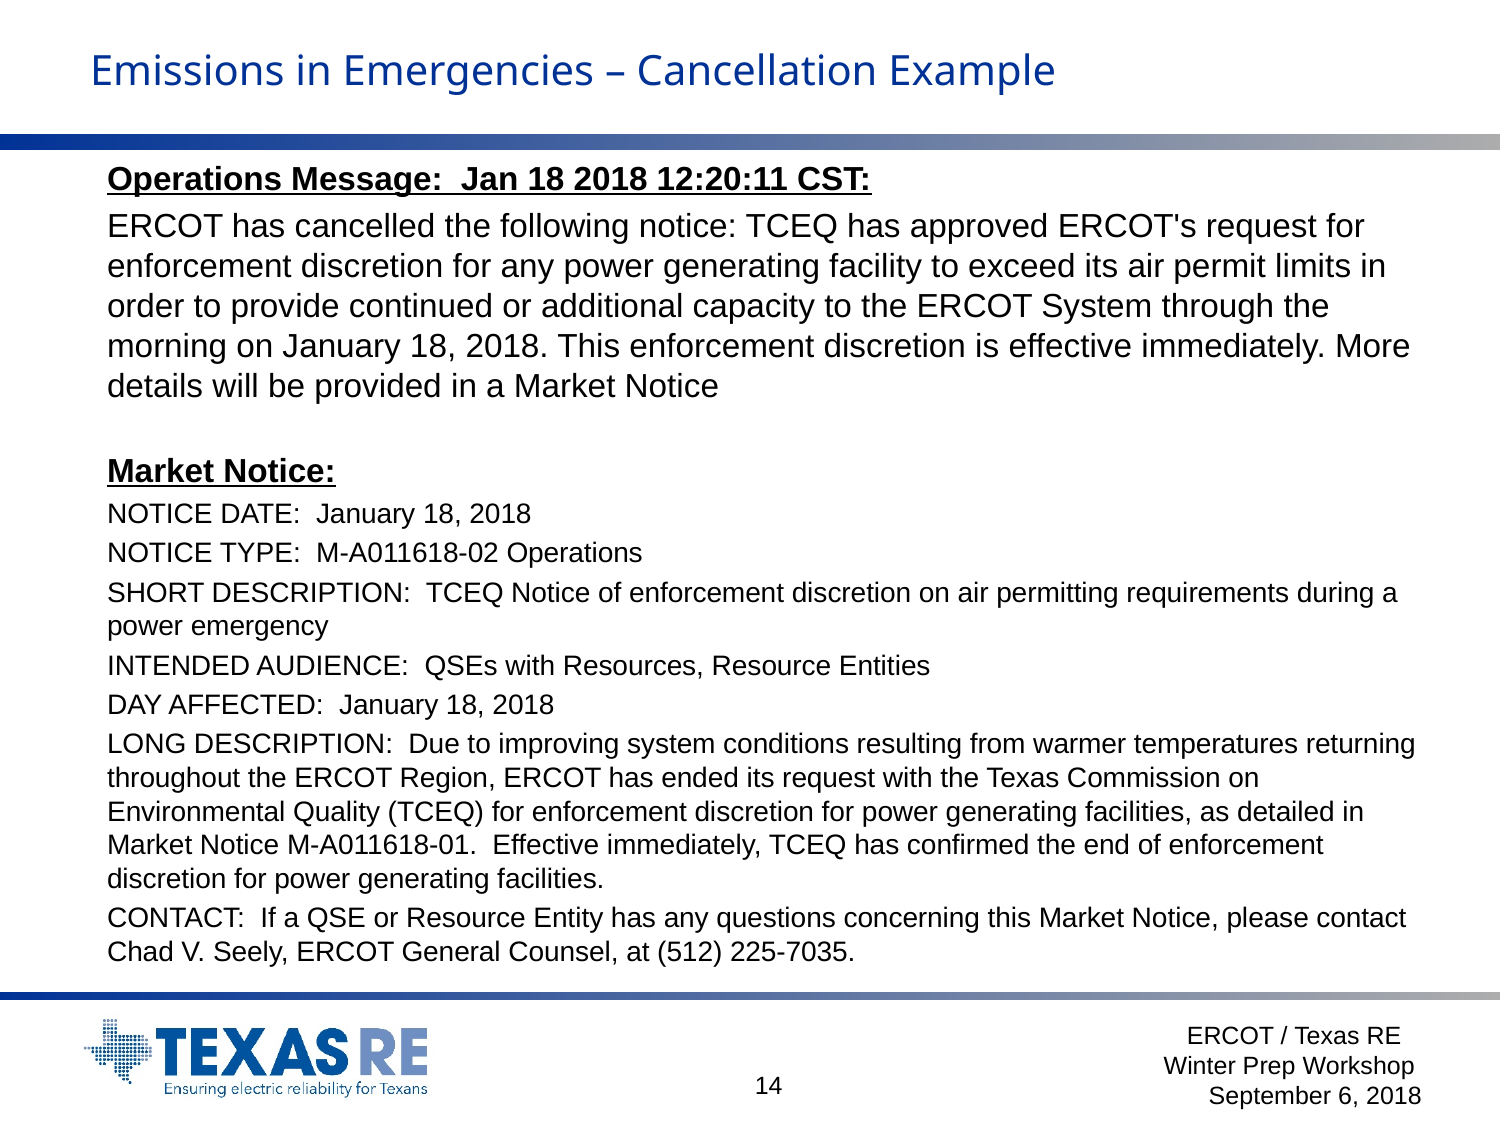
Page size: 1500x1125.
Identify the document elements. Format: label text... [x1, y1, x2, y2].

list Operations Message: Jan 18 2018 12:20:11 CST: ERCOT has cancelled the following notice: TCEQ has approved ERCOT's request for enforcement discretion for any power generating facility to exceed its air permit limits in order to provide continued or additional capacity to the ERCOT System through the morning on January 18, 2018. This enforcement discretion is effective immediately. More details will be provided in a Market Notice Market Notice: NOTICE DATE: January 18, 2018 NOTICE TYPE: M-A011618-02 Operations SHORT DESCRIPTION: TCEQ Notice of enforcement discretion on air permitting requirements during a power emergency INTENDED AUDIENCE: QSEs with Resources, Resource Entities DAY AFFECTED: January 18, 2018 LONG DESCRIPTION: Due to improving system conditions resulting from warmer temperatures returning throughout the ERCOT Region, ERCOT has ended its request with the Texas Commission on Environmental Quality (TCEQ) for enforcement discretion for power generating facilities, as detailed in Market Notice M-A011618-01. Effective immediately, TCEQ has confirmed the end of enforcement discretion for power generating facilities. CONTACT: If a QSE or Resource Entity has any questions concerning this Market Notice, please contact Chad V. Seely, ERCOT General Counsel, at (512) 225-7035. [92, 149, 1433, 1050]
footer ERCOT / Texas RE Winter Prep Workshop September 6, 2018 [1024, 1012, 1438, 1125]
picture [76, 1012, 434, 1103]
title Emissions in Emergencies – Cancellation Example [75, 12, 1450, 125]
